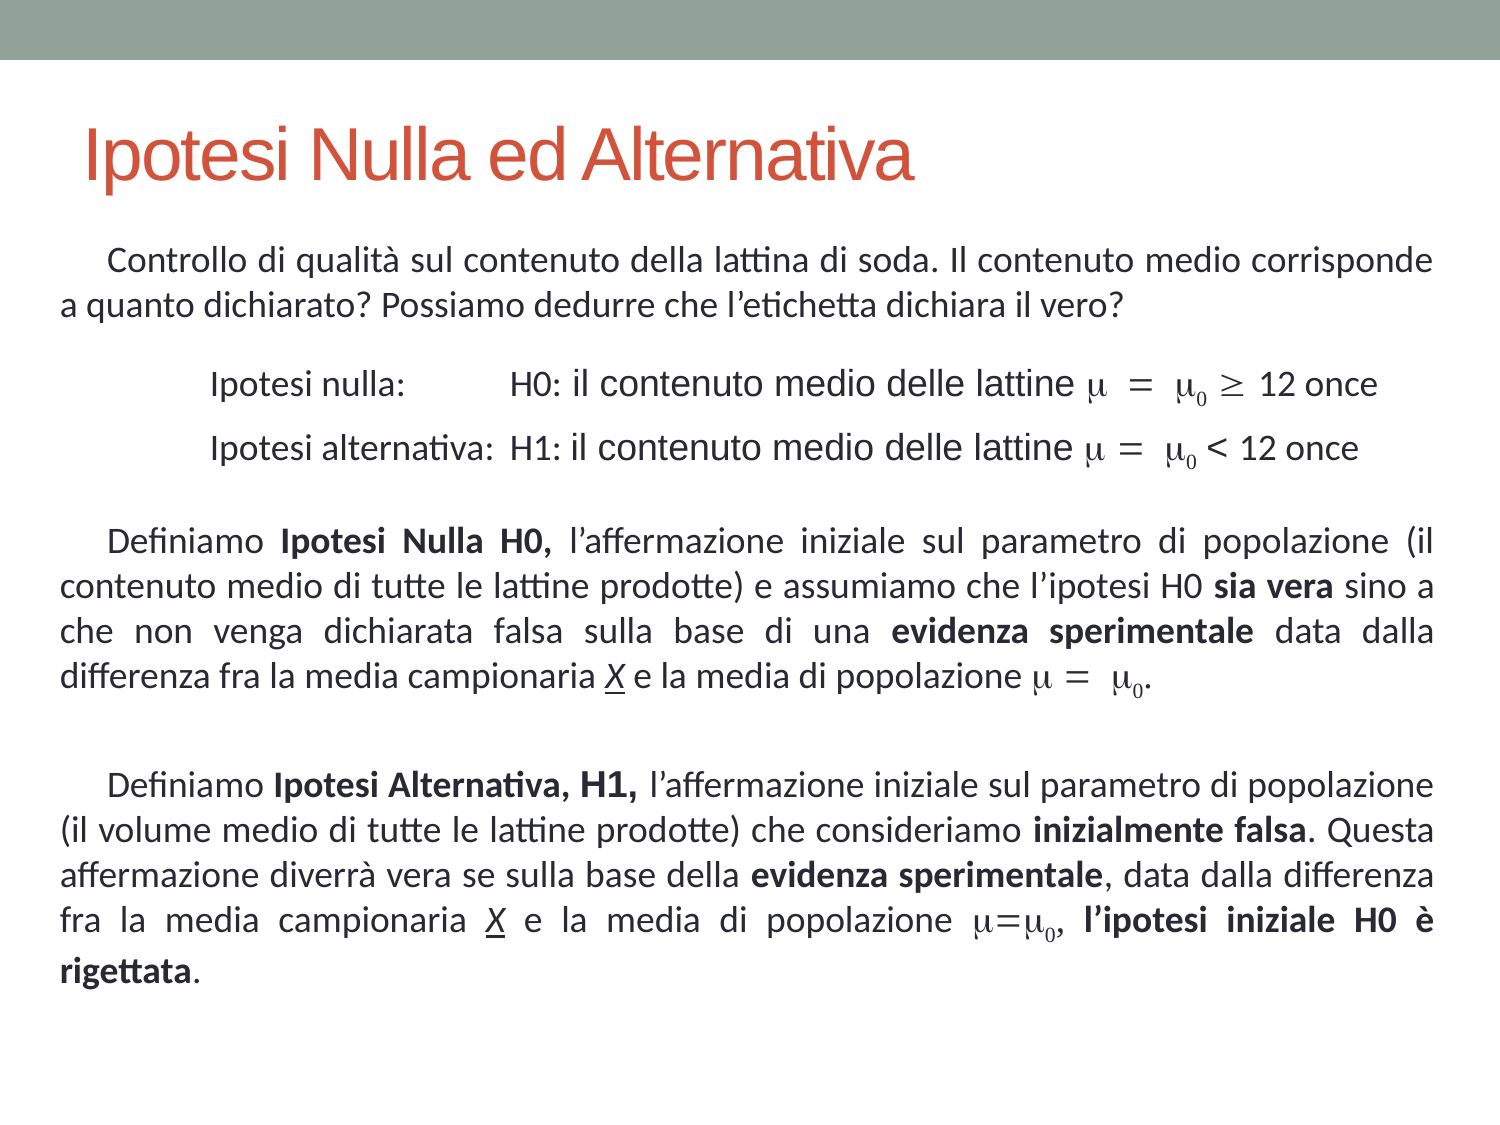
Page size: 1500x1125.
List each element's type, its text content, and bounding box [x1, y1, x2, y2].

title Ipotesi Nulla ed Alternativa [67, 99, 1343, 201]
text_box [44, 227, 1450, 997]
